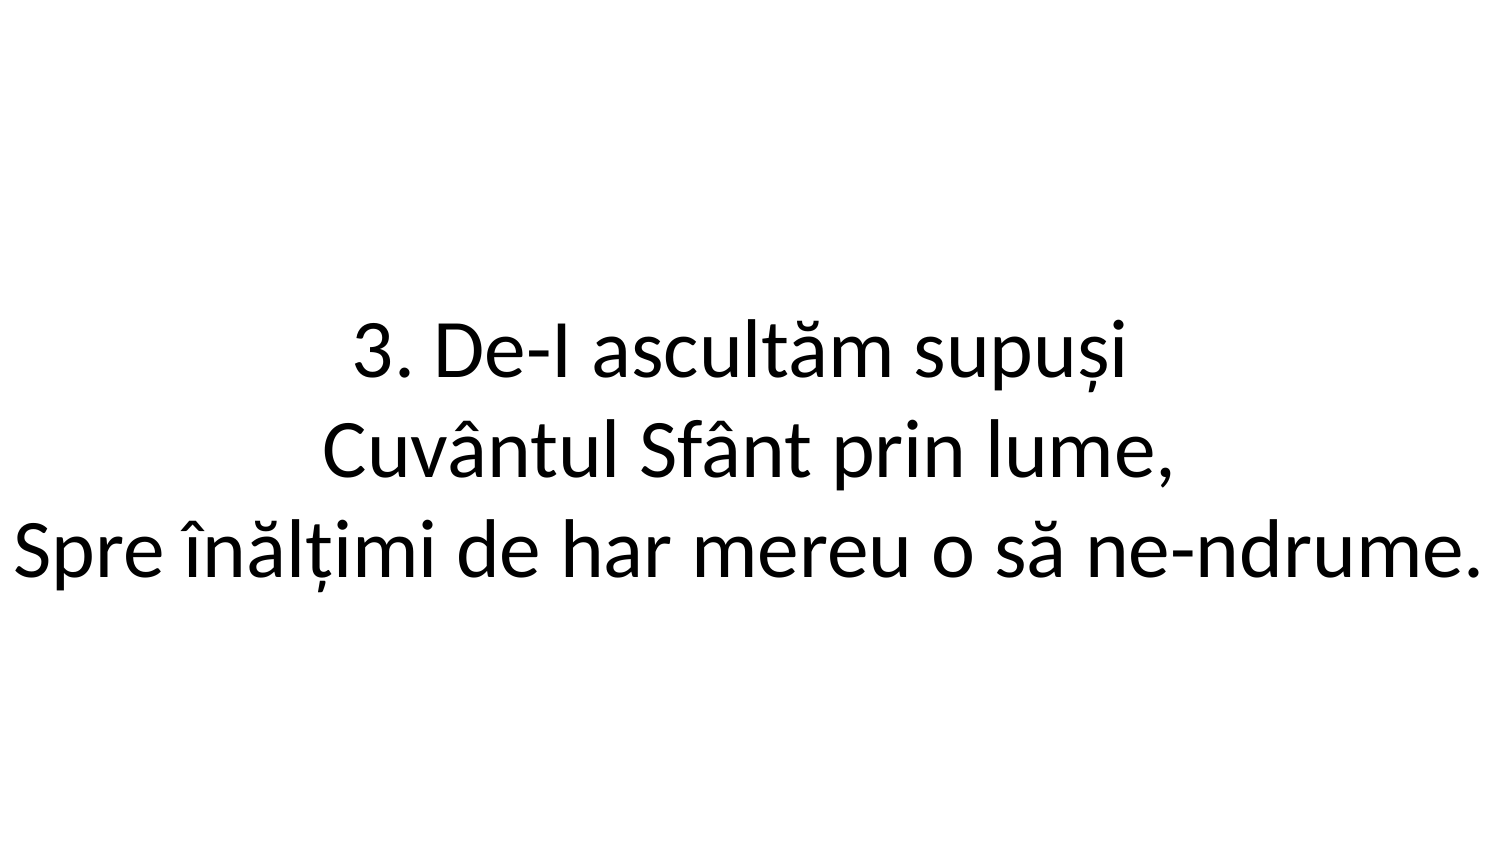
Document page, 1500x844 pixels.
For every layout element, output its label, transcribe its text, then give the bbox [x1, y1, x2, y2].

text_box 3. De-I ascultăm supuși Cuvântul Sfânt prin lume, Spre înălțimi de har mereu o să ne-ndrume. [0, 242, 1500, 602]
